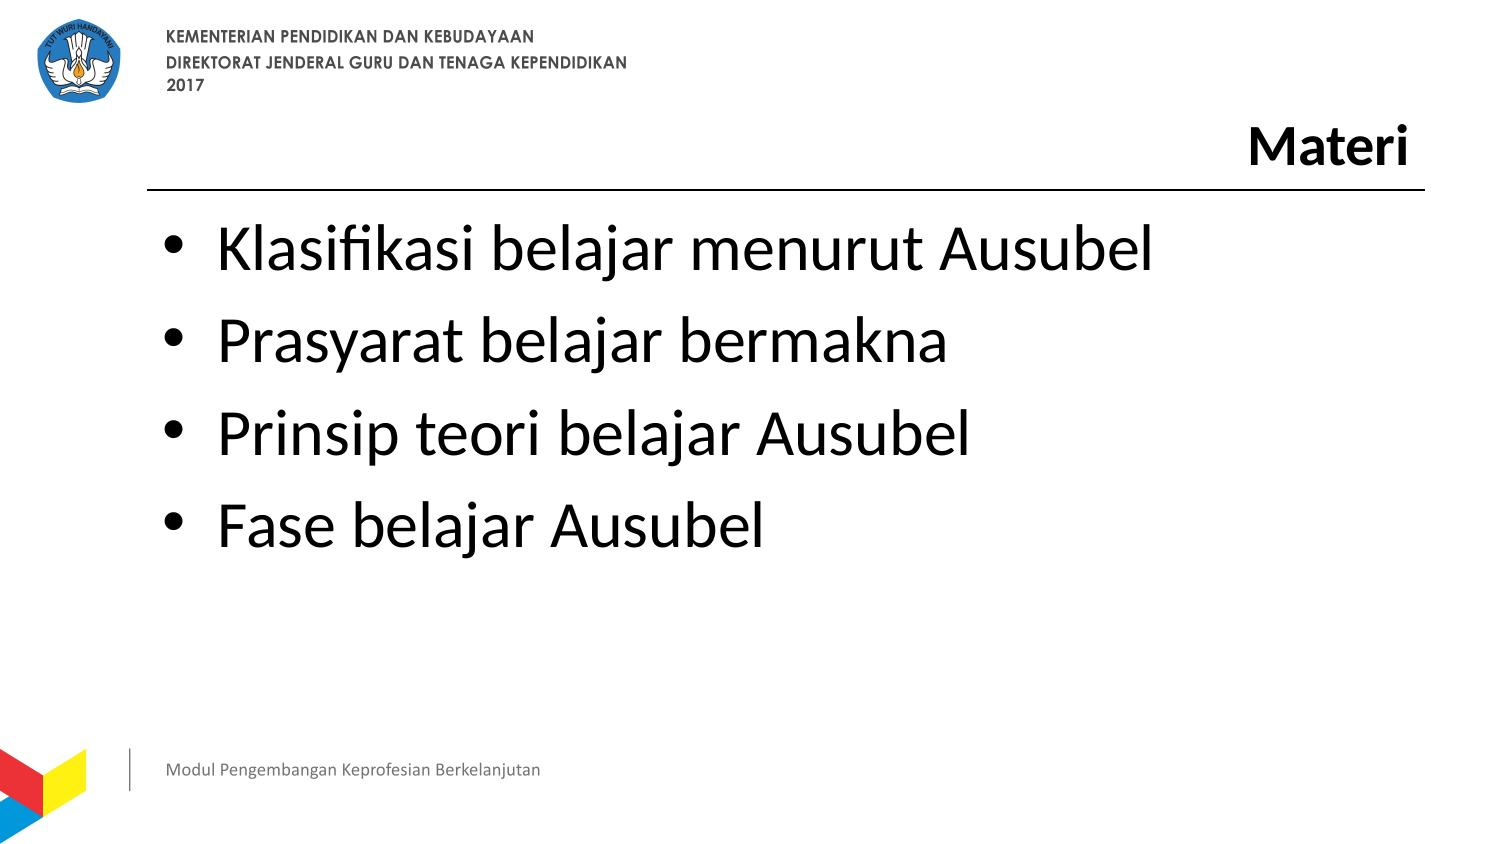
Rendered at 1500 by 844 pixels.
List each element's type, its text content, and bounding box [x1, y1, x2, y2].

list Klasifikasi belajar menurut Ausubel Prasyarat belajar bermakna Prinsip teori belajar Ausubel Fase belajar Ausubel [147, 196, 1209, 572]
title Materi [147, 99, 1425, 185]
picture [0, 0, 1498, 844]
